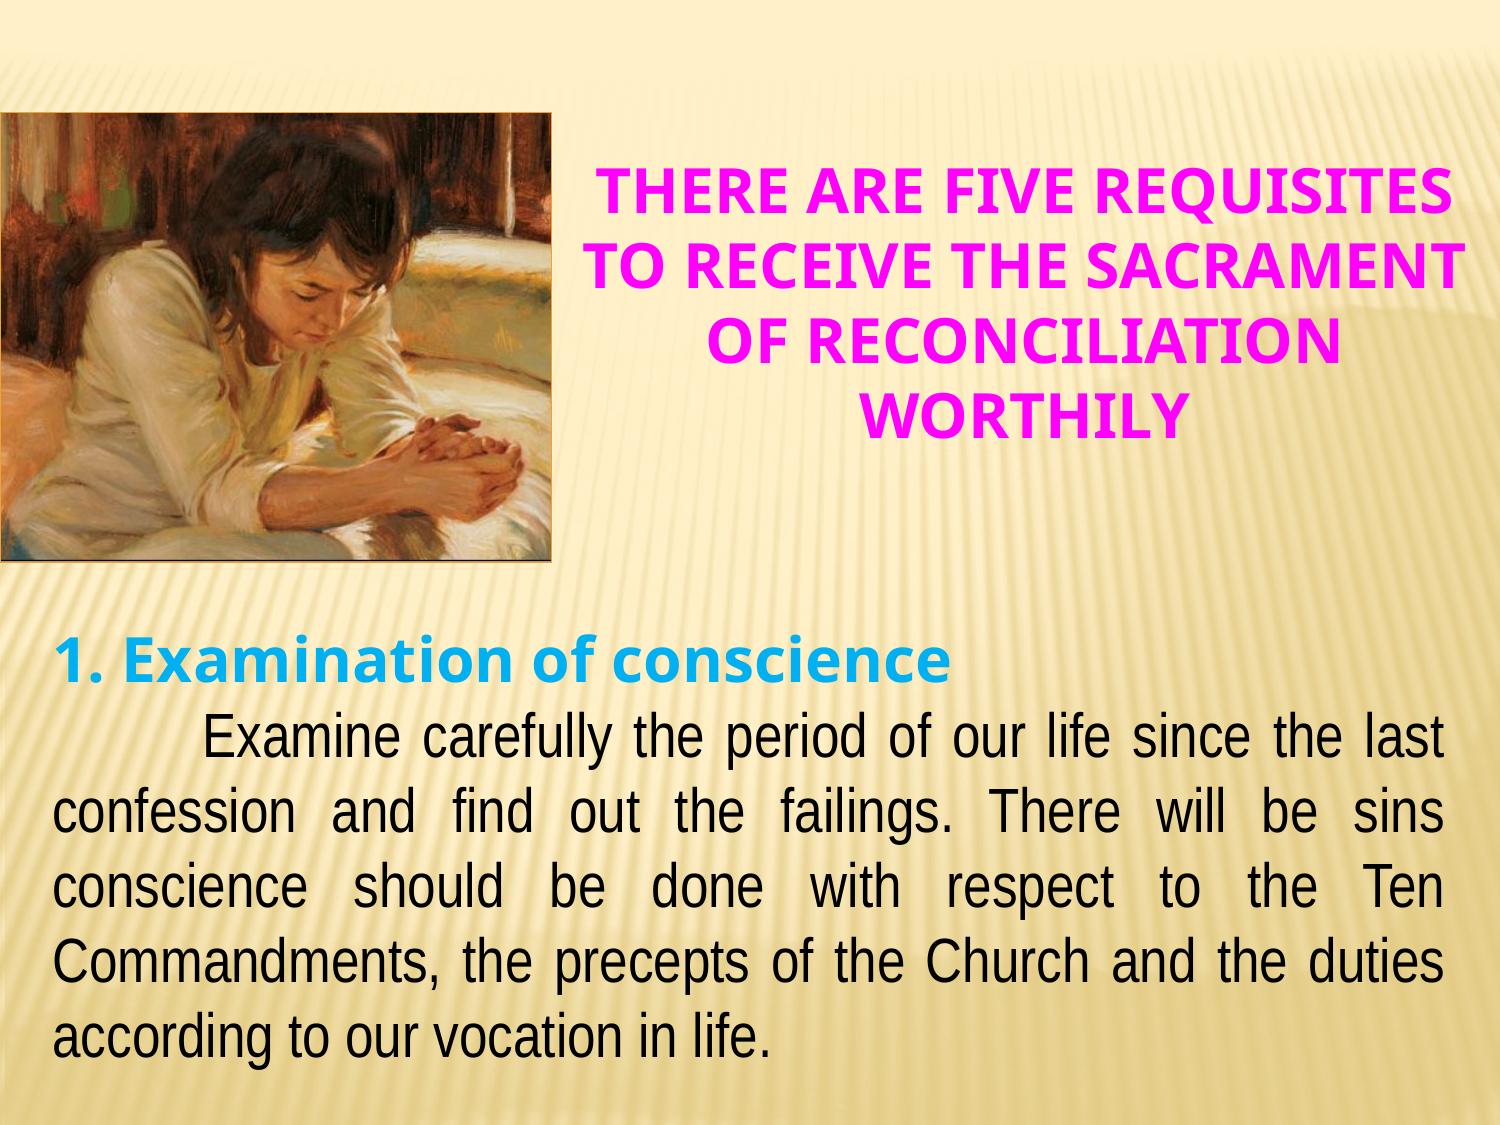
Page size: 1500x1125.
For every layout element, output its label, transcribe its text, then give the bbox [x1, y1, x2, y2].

picture [0, 112, 552, 563]
text_box 1. Examination of conscience Examine carefully the period of our life since the last confession and find out the failings. There will be sins conscience should be done with respect to the Ten Commandments, the precepts of the Church and the duties according to our vocation in life. [37, 612, 1463, 1077]
text_box THERE ARE FIVE REQUISITES TO RECEIVE THE SACRAMENT OF RECONCILIATION WORTHILY [559, 143, 1500, 459]
